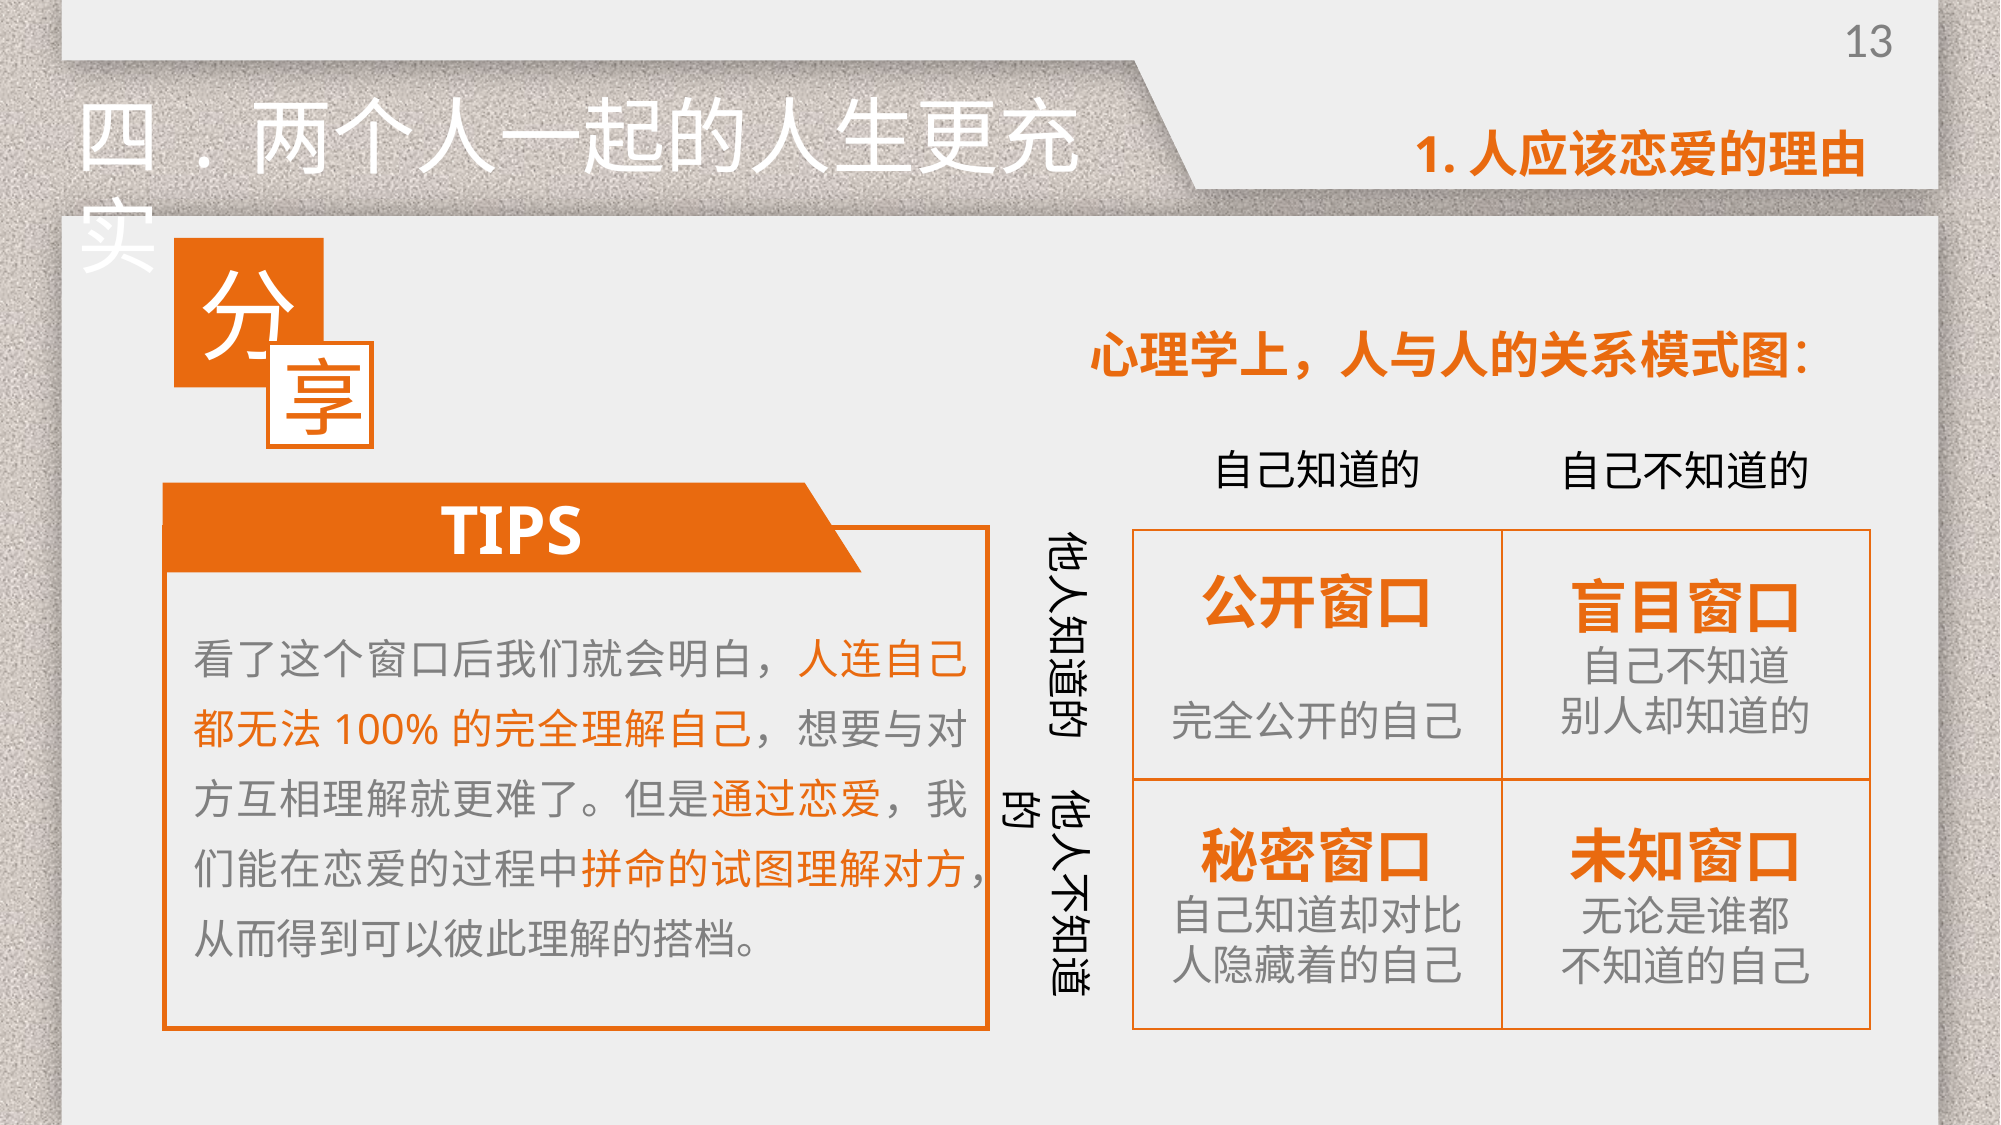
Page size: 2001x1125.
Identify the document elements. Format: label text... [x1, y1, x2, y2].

text_box [164, 526, 989, 1030]
text_box 自己不知道的 [1501, 437, 1869, 502]
text_box 四.两个人一起的人生更充实 [61, 76, 1134, 292]
text_box [61, 215, 1939, 1125]
text_box TIPS [161, 481, 864, 574]
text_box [1132, 530, 1871, 1030]
text_box 1.人应该恋爱的理由 [1195, 115, 1884, 191]
text_box [60, 0, 1940, 191]
text_box 自己知道的 [1133, 436, 1502, 502]
text_box 他人知道的 [1020, 517, 1102, 780]
text_box 他人不知道的 [1023, 774, 1105, 1050]
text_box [174, 237, 372, 447]
text_box 心理学上，人与人的关系模式图： [1075, 316, 1827, 392]
text_box 13 [1797, 0, 1939, 75]
